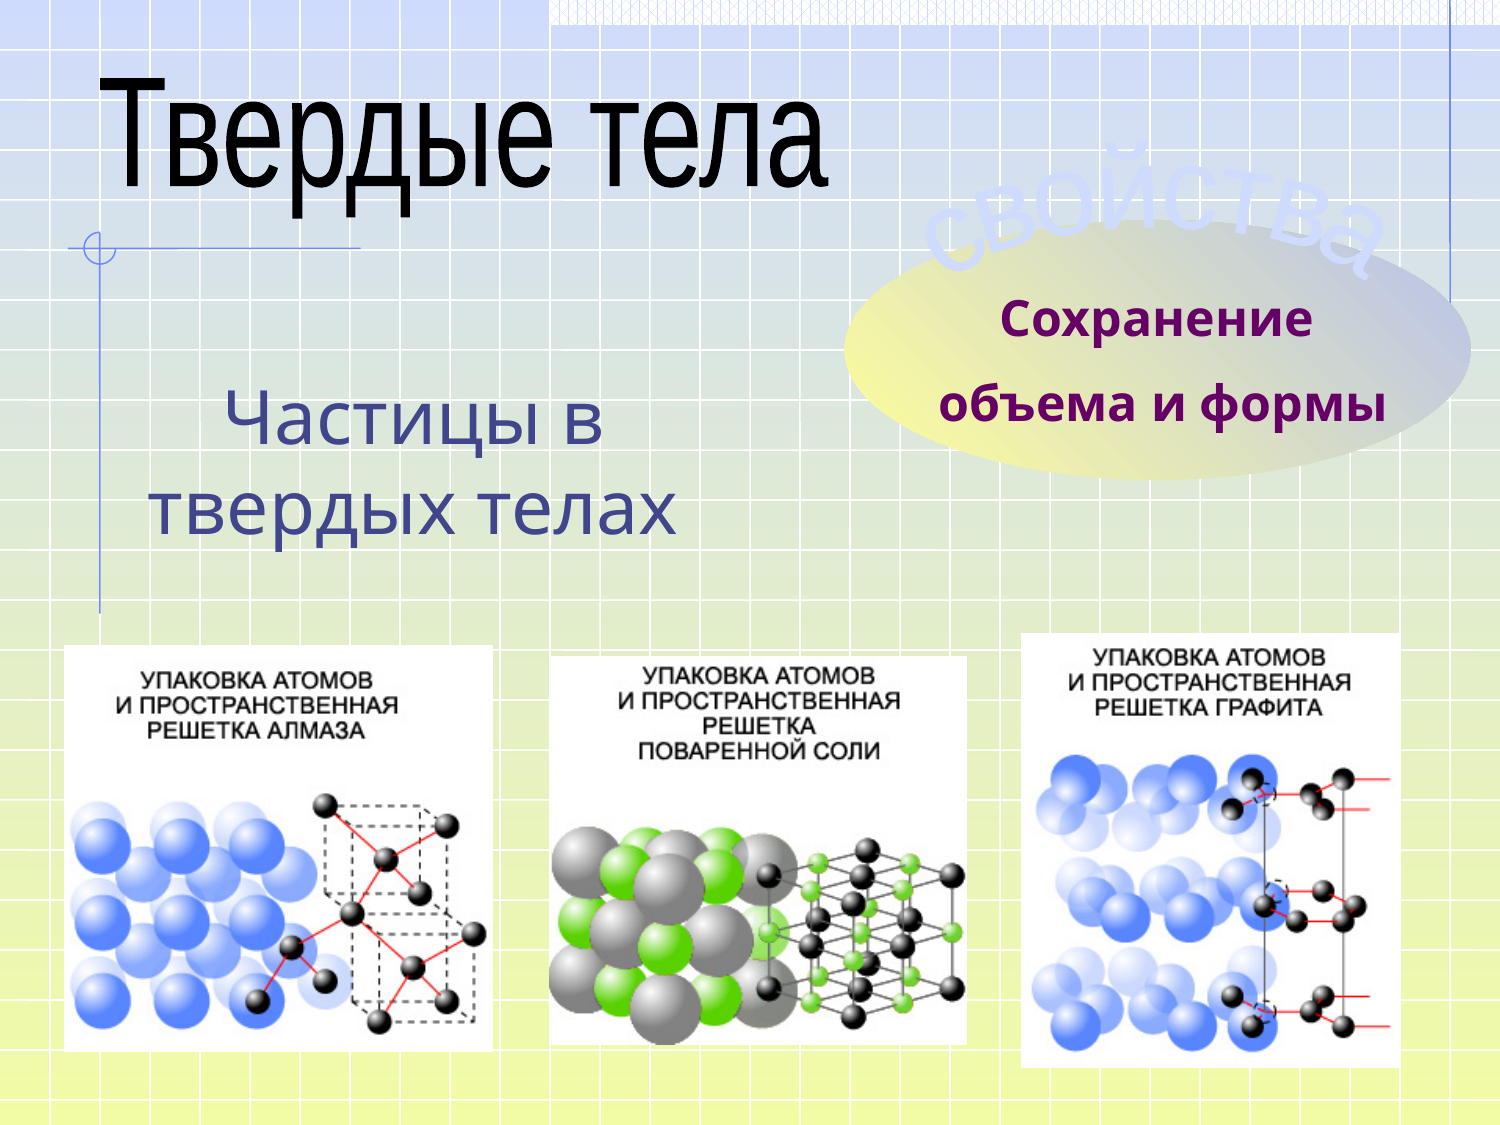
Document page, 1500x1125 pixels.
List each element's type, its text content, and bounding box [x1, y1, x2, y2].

text_box [1436, 290, 1471, 410]
text_box Сохранение объема и формы [891, 278, 1436, 440]
text_box [932, 440, 1383, 480]
text_box [736, 269, 751, 281]
text_box [844, 281, 891, 418]
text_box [1021, 633, 1399, 1068]
text_box Частицы в твердых телах [88, 361, 739, 557]
text_box [896, 219, 1419, 278]
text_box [64, 645, 494, 1052]
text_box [548, 656, 967, 1045]
